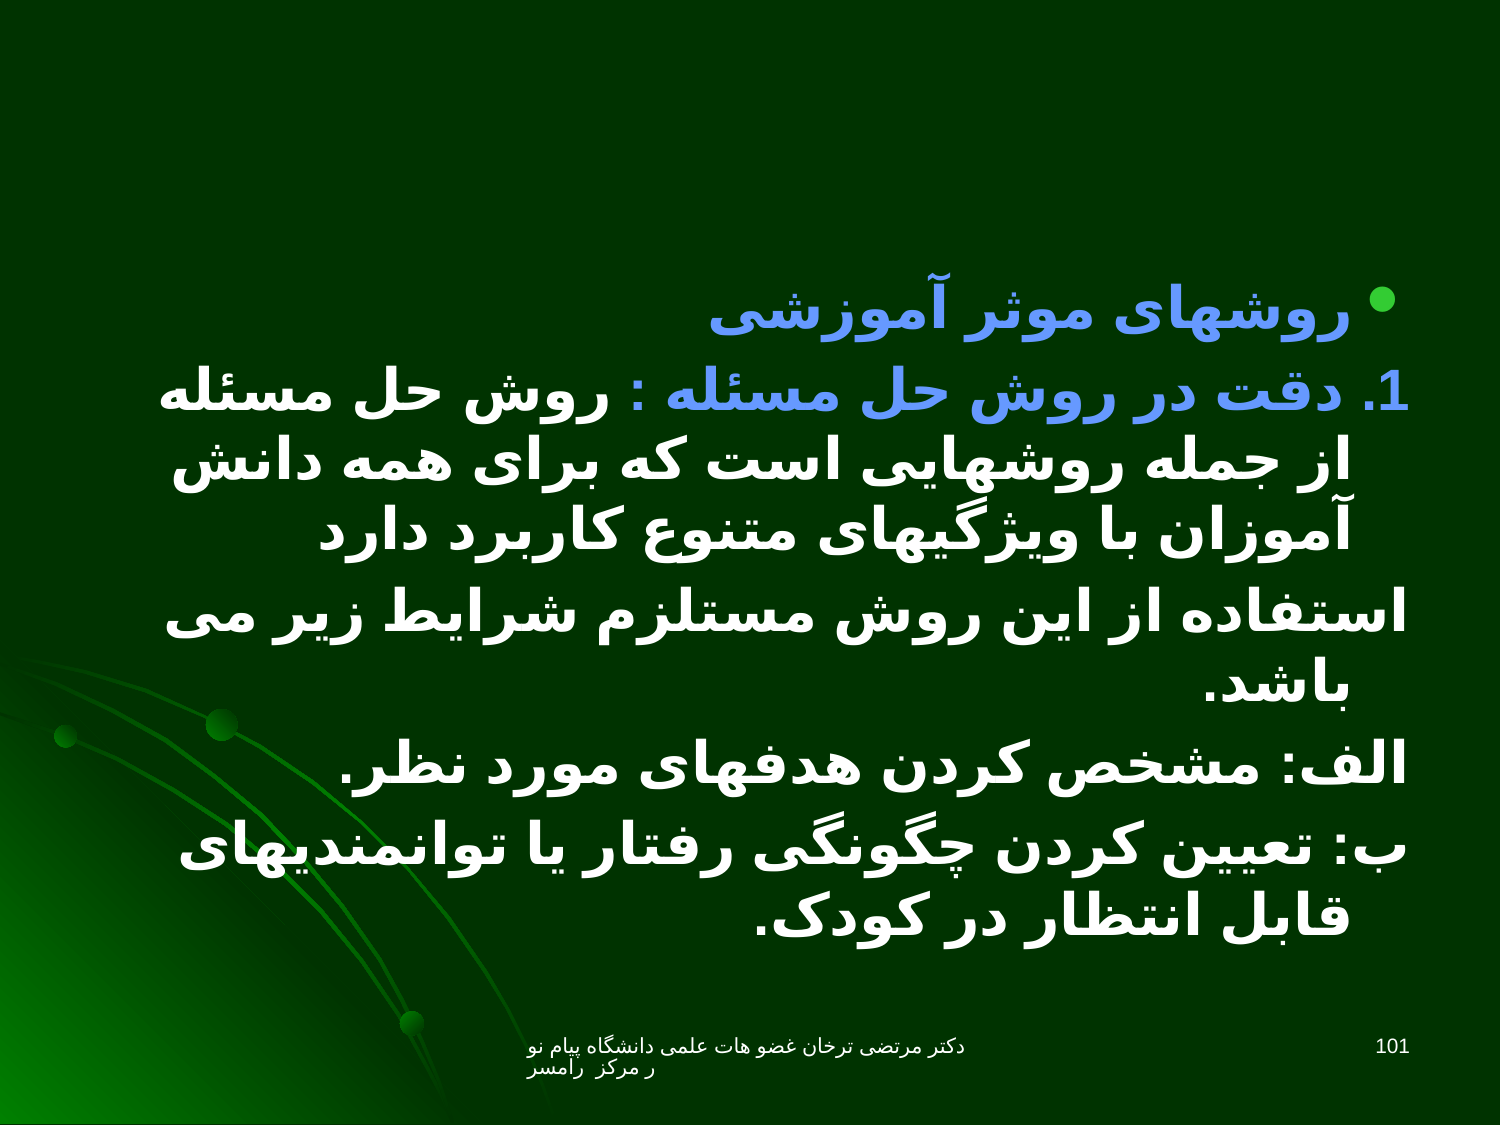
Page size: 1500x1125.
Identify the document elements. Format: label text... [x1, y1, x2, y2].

slide_number 101 [1074, 1024, 1426, 1101]
footer دکتر مرتضی ترخان غضو هات علمی دانشگاه پیام نور مرکز رامسر [512, 1024, 988, 1101]
list روشهای موثر آموزشی 1. دقت در روش حل مسئله : روش حل مسئله از جمله روشهایی است که برای همه دانش آموزان با ویژگیهای متنوع کاربرد دارد استفاده از این روش مستلزم شرایط زیر می باشد. الف: مشخص کردن هدفهای مورد نظر. ب: تعیین کردن چگونگی رفتار یا توانمندیهای قابل انتظار در کودک. ادامه [74, 262, 1426, 1006]
